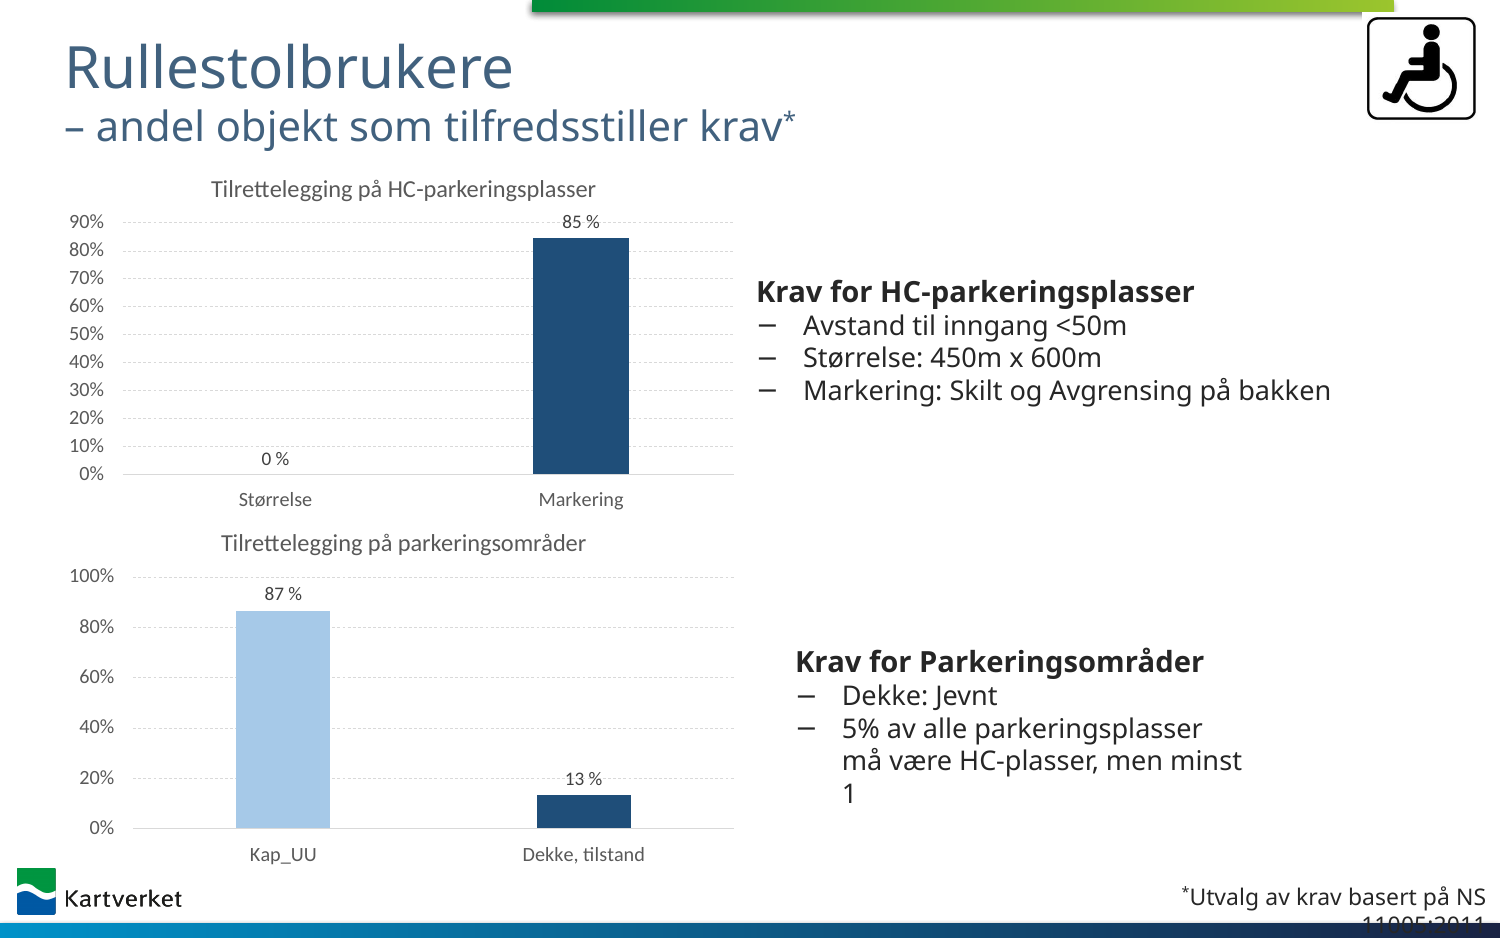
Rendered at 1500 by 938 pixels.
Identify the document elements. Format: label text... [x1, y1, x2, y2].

text_box Krav for Parkeringsområder Dekke: Jevnt 5% av alle parkeringsplasser må være HC-plasser, men minst 1 [780, 636, 1261, 816]
picture [62, 520, 746, 874]
text_box Rullestolbrukere – andel objekt som tilfredsstiller krav* [49, 25, 1431, 158]
picture [62, 166, 746, 519]
picture [1362, 12, 1481, 126]
text_box Krav for HC-parkeringsplasser Avstand til inngang <50m Størrelse: 450m x 600m Markering: Skilt og Avgrensing på bakken [750, 265, 1346, 413]
text_box *Utvalg av krav basert på NS 11005:2011 [1068, 873, 1500, 938]
